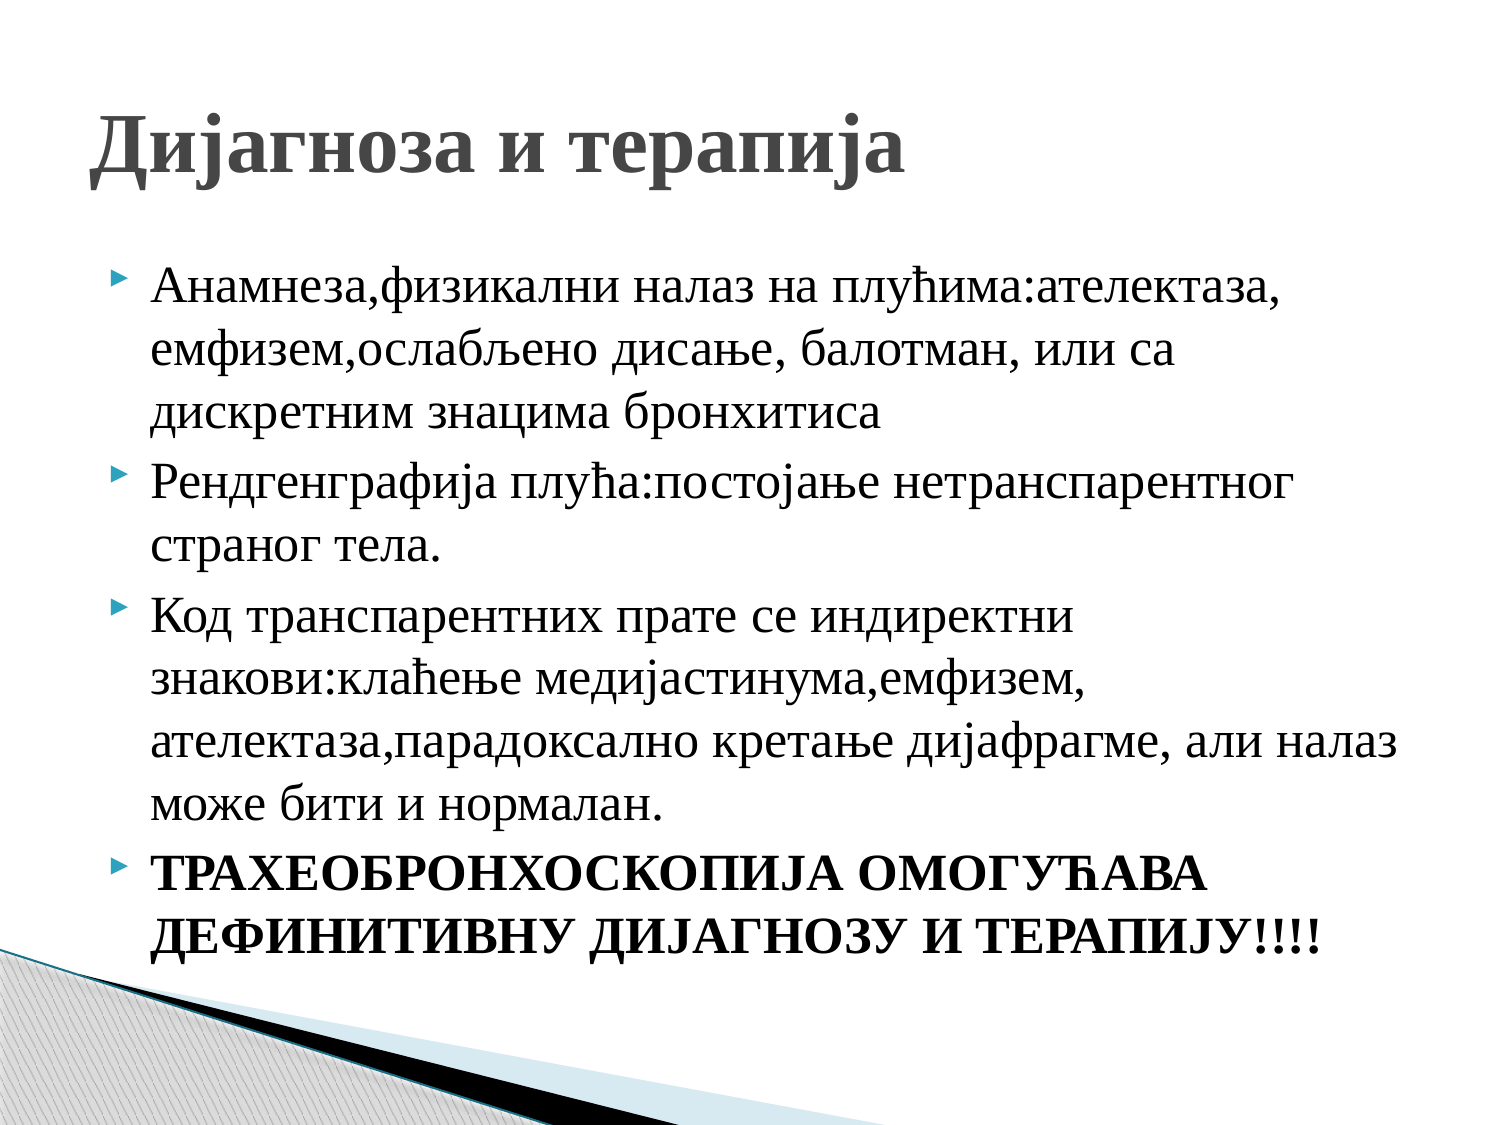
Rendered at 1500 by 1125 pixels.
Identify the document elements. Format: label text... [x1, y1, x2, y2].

title Дијагноза и терапија [75, 45, 1425, 233]
list Анамнеза,физикални налаз на плућима:ателектаза, емфизем,ослабљено дисање, балотман, или са дискретним знацима бронхитиса Рендгенграфија плућа:постојање нетранспарентног страног тела. Код транспарентних прате се индиректни знакови:клаћење медијастинума,емфизем, ателектаза,парадоксално кретање дијафрагме, али налаз може бити и нормалан. ТРАХЕОБРОНХОСКОПИЈА ОМОГУЋАВА ДЕФИНИТИВНУ ДИЈАГНОЗУ И ТЕРАПИЈУ!!!! [75, 243, 1425, 986]
